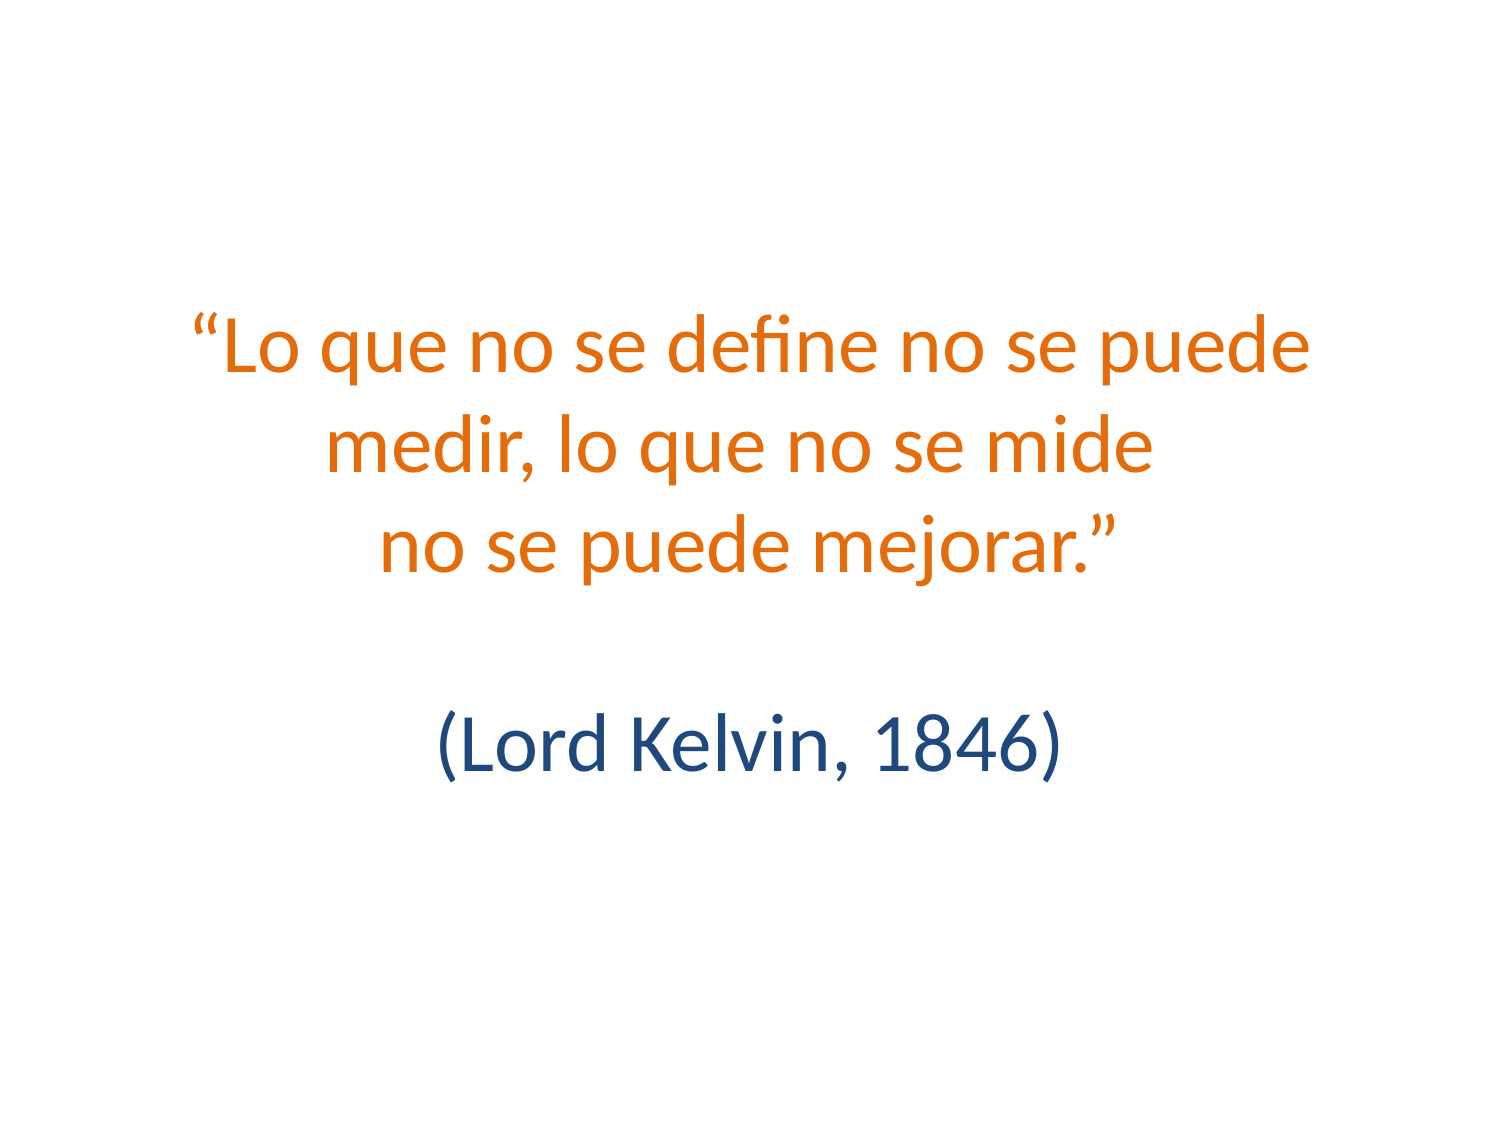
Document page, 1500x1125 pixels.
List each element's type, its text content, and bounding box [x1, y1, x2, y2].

title “Lo que no se define no se puede medir, lo que no se mide no se puede mejorar.” (Lord Kelvin, 1846) [100, 219, 1400, 858]
